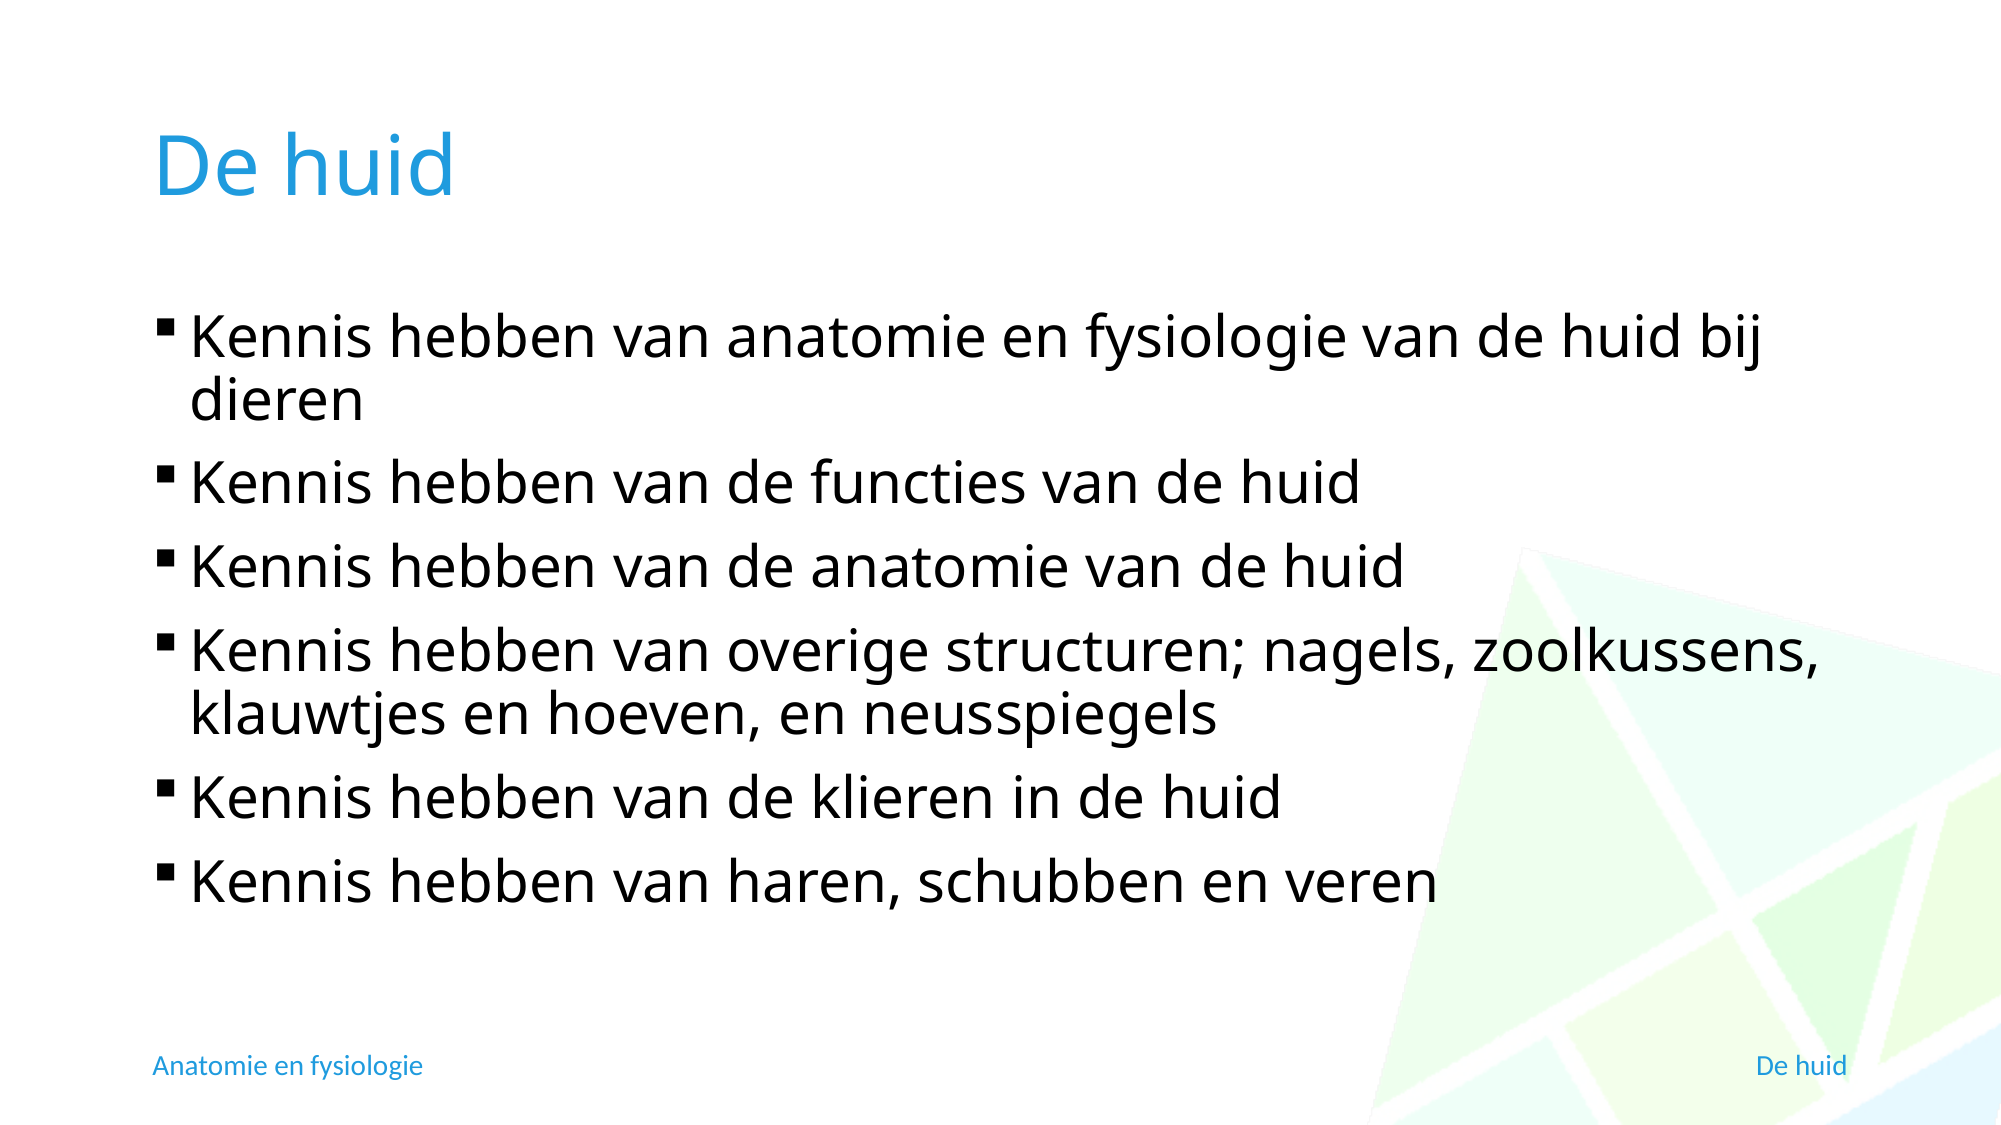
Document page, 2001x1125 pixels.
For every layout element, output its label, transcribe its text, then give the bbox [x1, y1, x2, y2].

list Anatomie en fysiologie [137, 1042, 588, 1103]
title De huid [137, 59, 1863, 278]
list De huid [1412, 1042, 1863, 1103]
list Kennis hebben van anatomie en fysiologie van de huid bij dieren Kennis hebben van de functies van de huid Kennis hebben van de anatomie van de huid Kennis hebben van overige structuren; nagels, zoolkussens, klauwtjes en hoeven, en neusspiegels Kennis hebben van de klieren in de huid Kennis hebben van haren, schubben en veren [137, 299, 1934, 1014]
